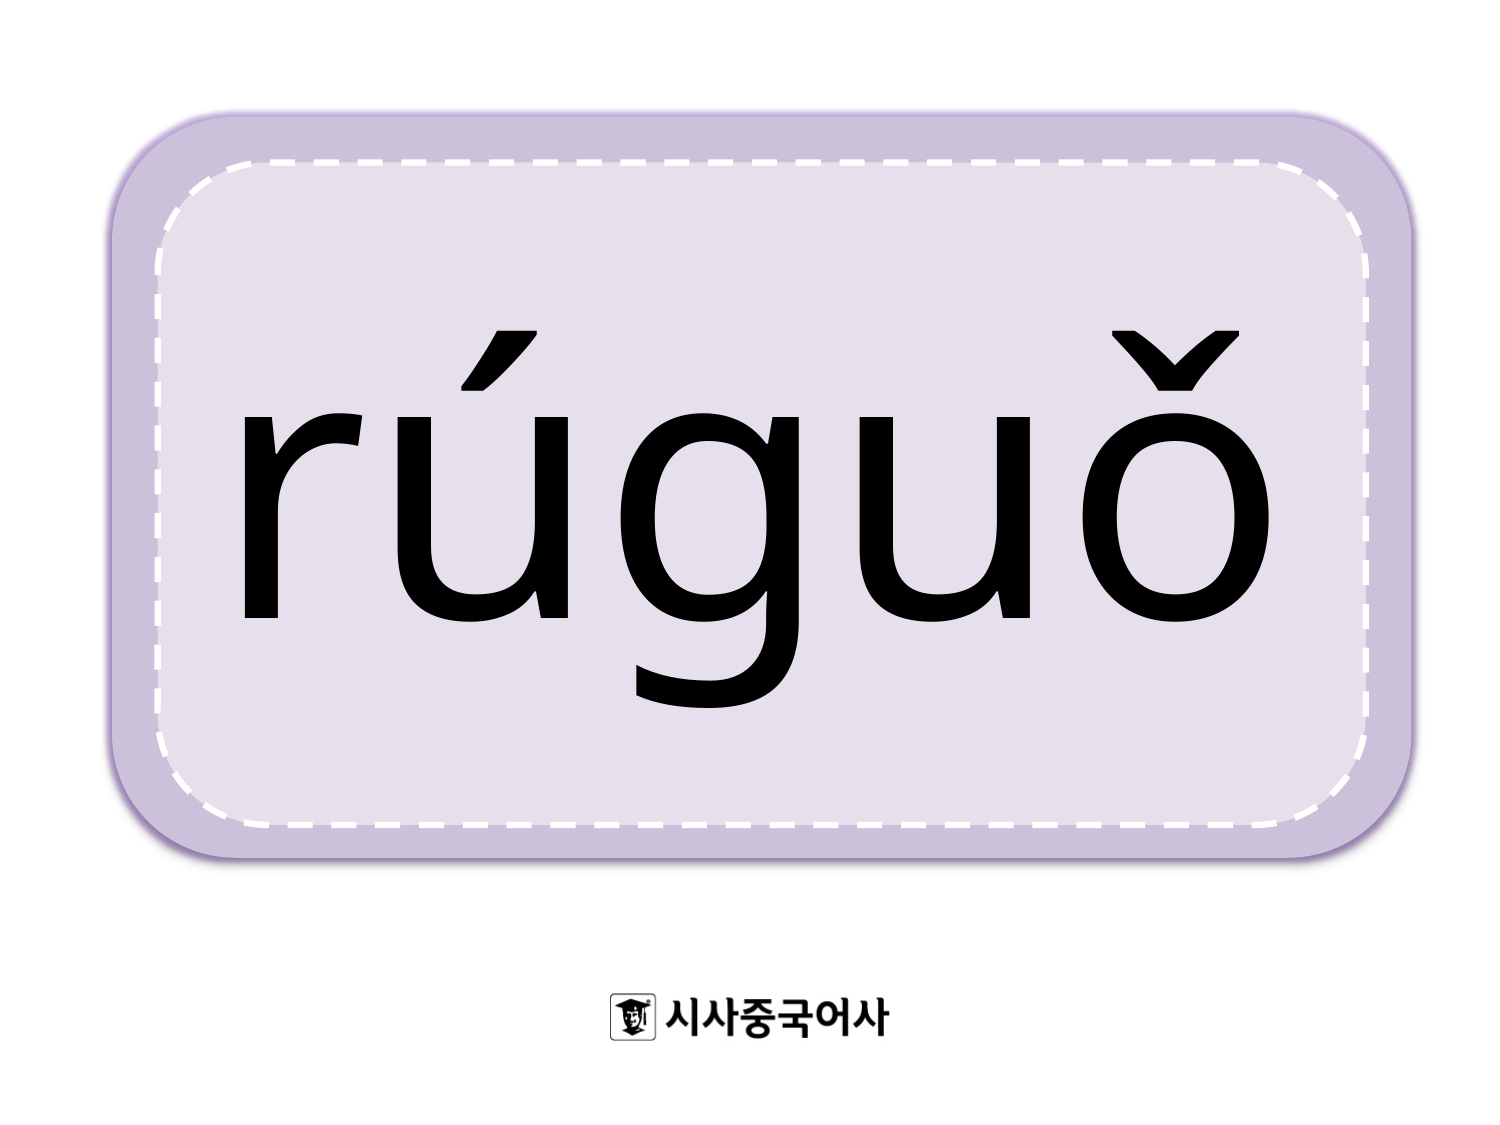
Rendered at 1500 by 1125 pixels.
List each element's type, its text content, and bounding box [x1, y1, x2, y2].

text_box rúguǒ [147, 137, 1356, 800]
picture [602, 987, 898, 1047]
